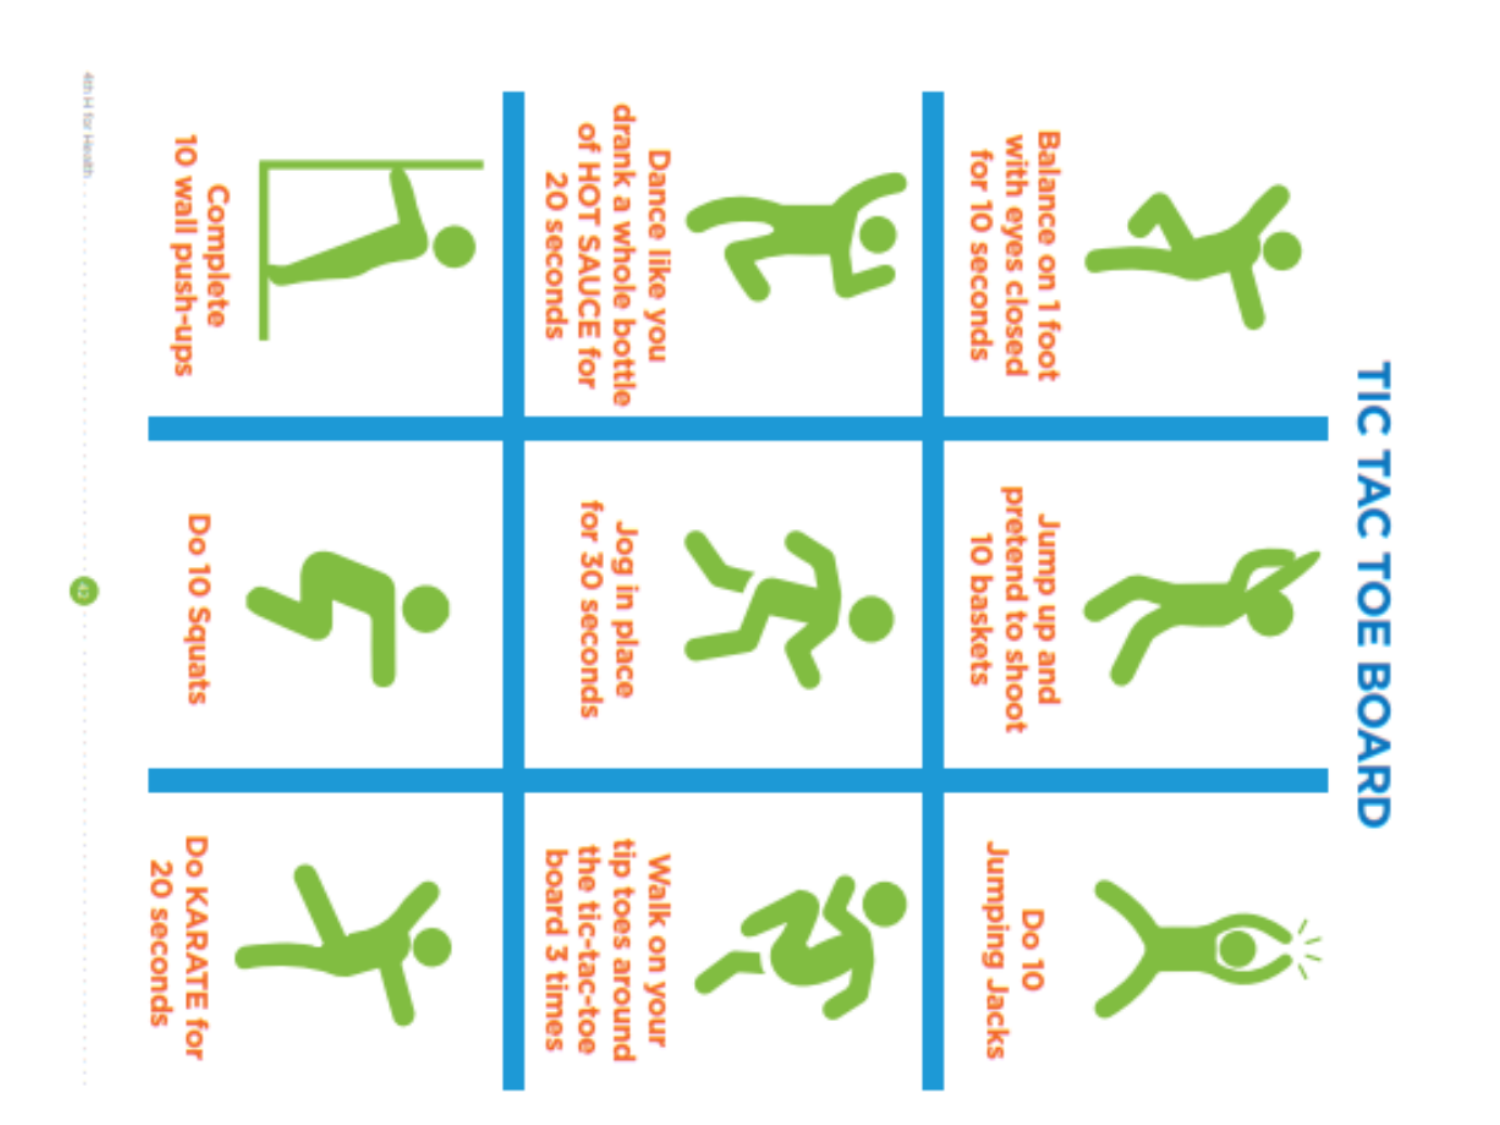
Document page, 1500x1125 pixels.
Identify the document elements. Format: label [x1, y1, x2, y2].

picture [47, 58, 209, 1125]
picture [1279, 58, 1444, 1125]
list [209, 0, 1279, 1125]
